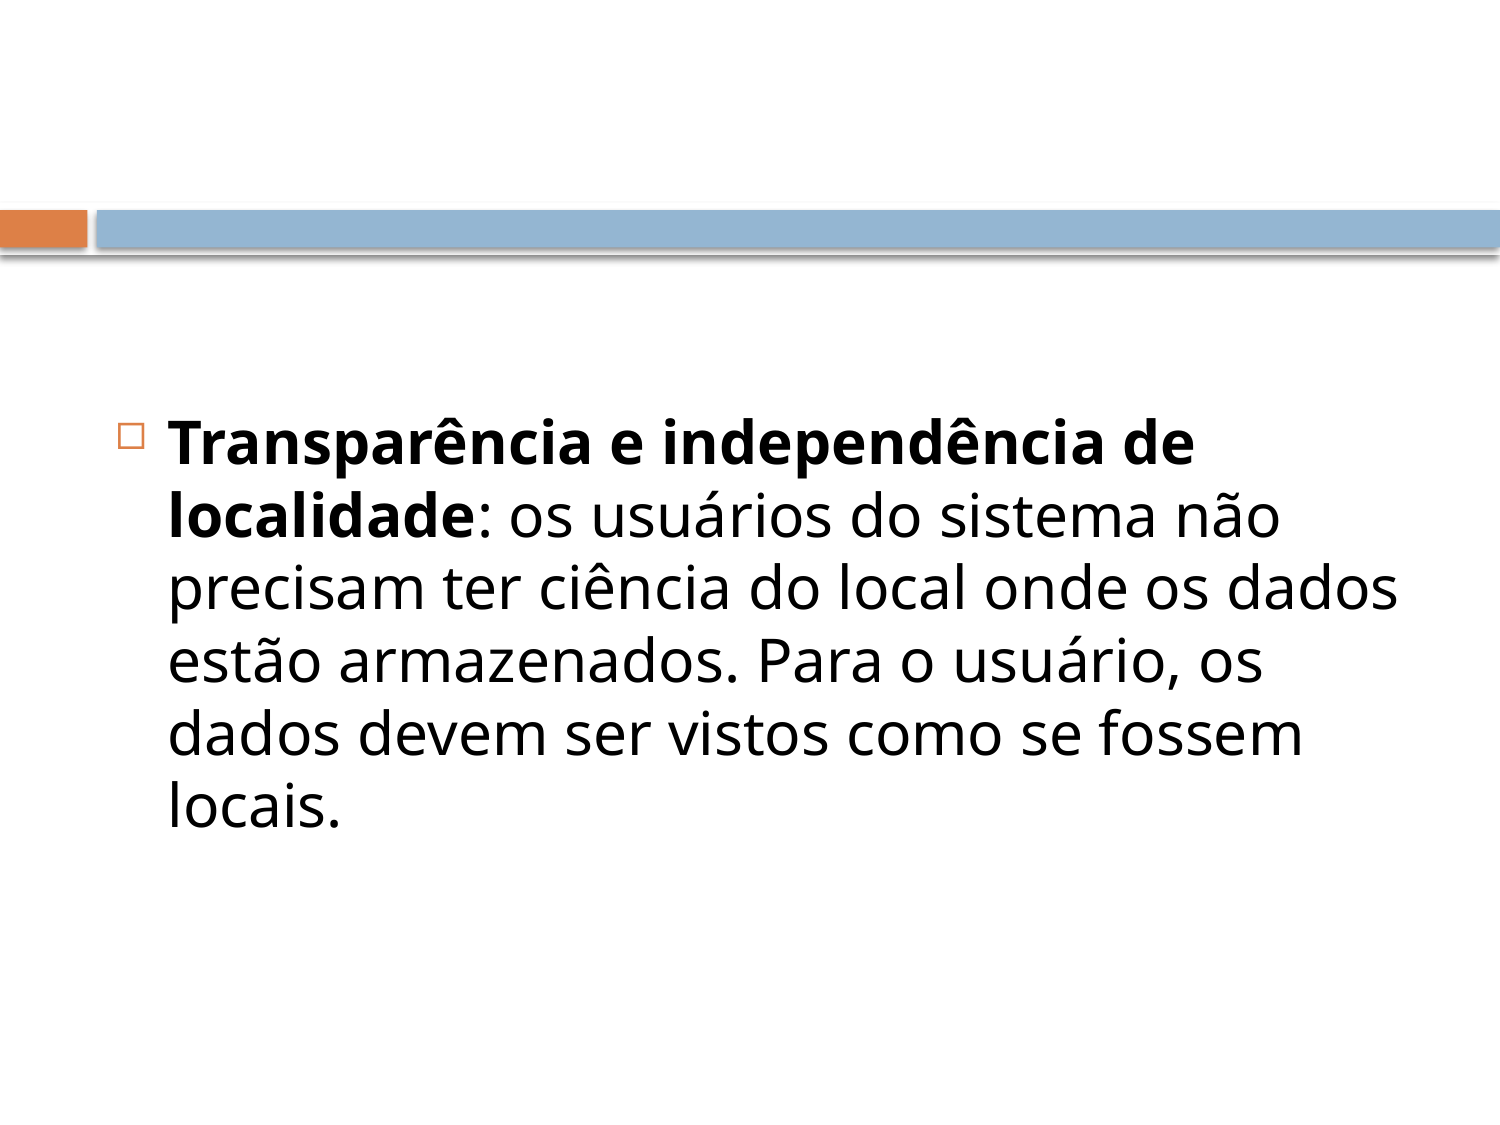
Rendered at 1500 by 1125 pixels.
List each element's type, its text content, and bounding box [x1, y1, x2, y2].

list Transparência e independência de localidade: os usuários do sistema não precisam ter ciência do local onde os dados estão armazenados. Para o usuário, os dados devem ser vistos como se fossem locais. [100, 397, 1438, 1000]
